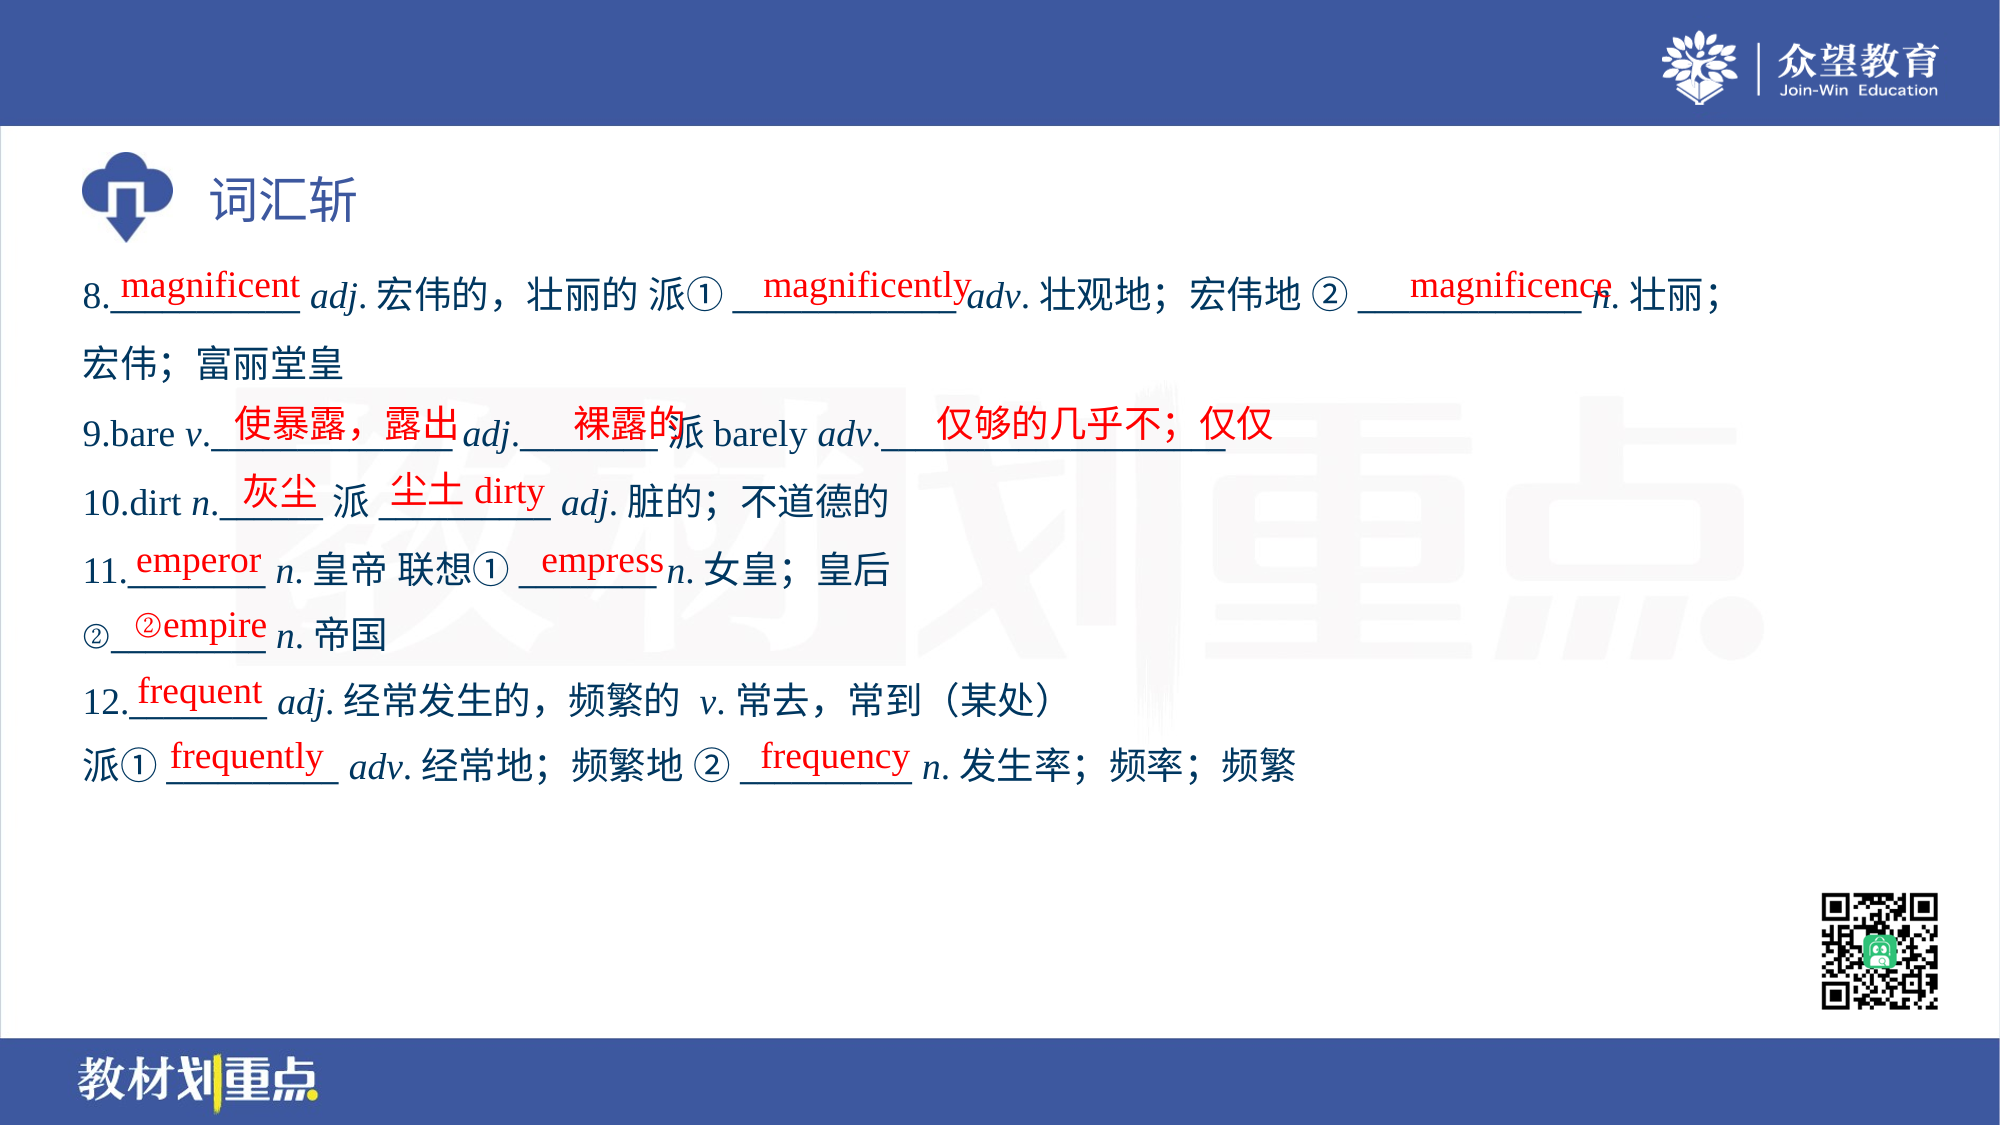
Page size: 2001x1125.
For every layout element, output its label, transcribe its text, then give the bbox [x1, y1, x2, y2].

text_box frequently [156, 711, 338, 770]
text_box 尘土dirty [381, 446, 555, 505]
text_box magnificence [1396, 240, 1627, 299]
text_box ②empire [116, 580, 286, 639]
picture [0, 0, 2000, 1125]
text_box 12.________ adj.经常发生的，频繁的 v.常去，常到（某处） 派①__________ adv.经常地；频繁地 ②__________ n.发生率；频率；频繁 [82, 653, 1817, 780]
text_box 裸露的 [559, 379, 700, 439]
text_box 8.___________ adj.宏伟的，壮丽的 派①_____________ adv.壮观地；宏伟地 ②_____________ n.壮丽； 宏伟；富丽堂皇 9.bare v.______________ adj.________派barely adv.____________________ 10.dirt n.______派__________ adj.脏的；不道德的 11.________ n.皇帝 联想①________ n.女皇；皇后 ②_________ n.帝国 [82, 247, 1817, 649]
text_box frequent [123, 646, 277, 705]
text_box magnificently [750, 240, 986, 299]
text_box 使暴露，露出 [220, 379, 474, 439]
text_box empress [527, 515, 678, 574]
text_box emperor [122, 515, 275, 574]
text_box frequency [746, 711, 925, 770]
text_box 仅够的几乎不；仅仅 [922, 379, 1288, 439]
text_box magnificent [107, 240, 314, 299]
text_box 灰尘 [229, 448, 332, 507]
